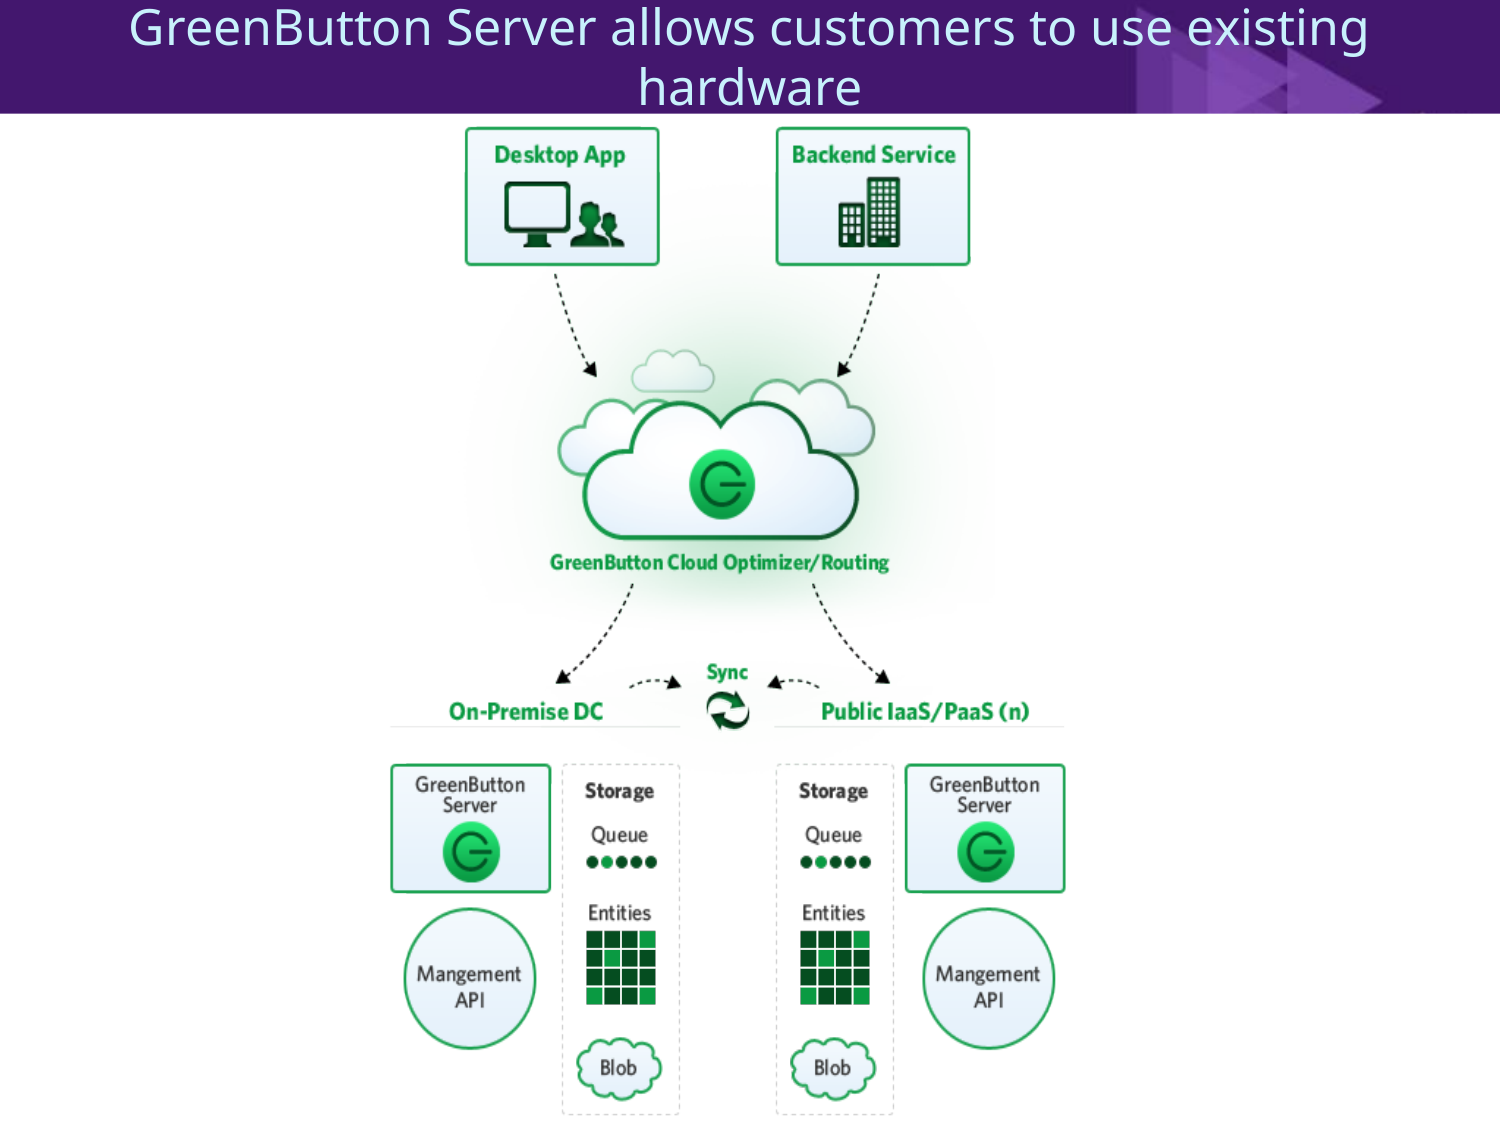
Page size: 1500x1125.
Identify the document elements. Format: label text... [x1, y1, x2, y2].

picture [383, 113, 1070, 1125]
title GreenButton Server allows customers to use existing hardware [0, 0, 1500, 149]
